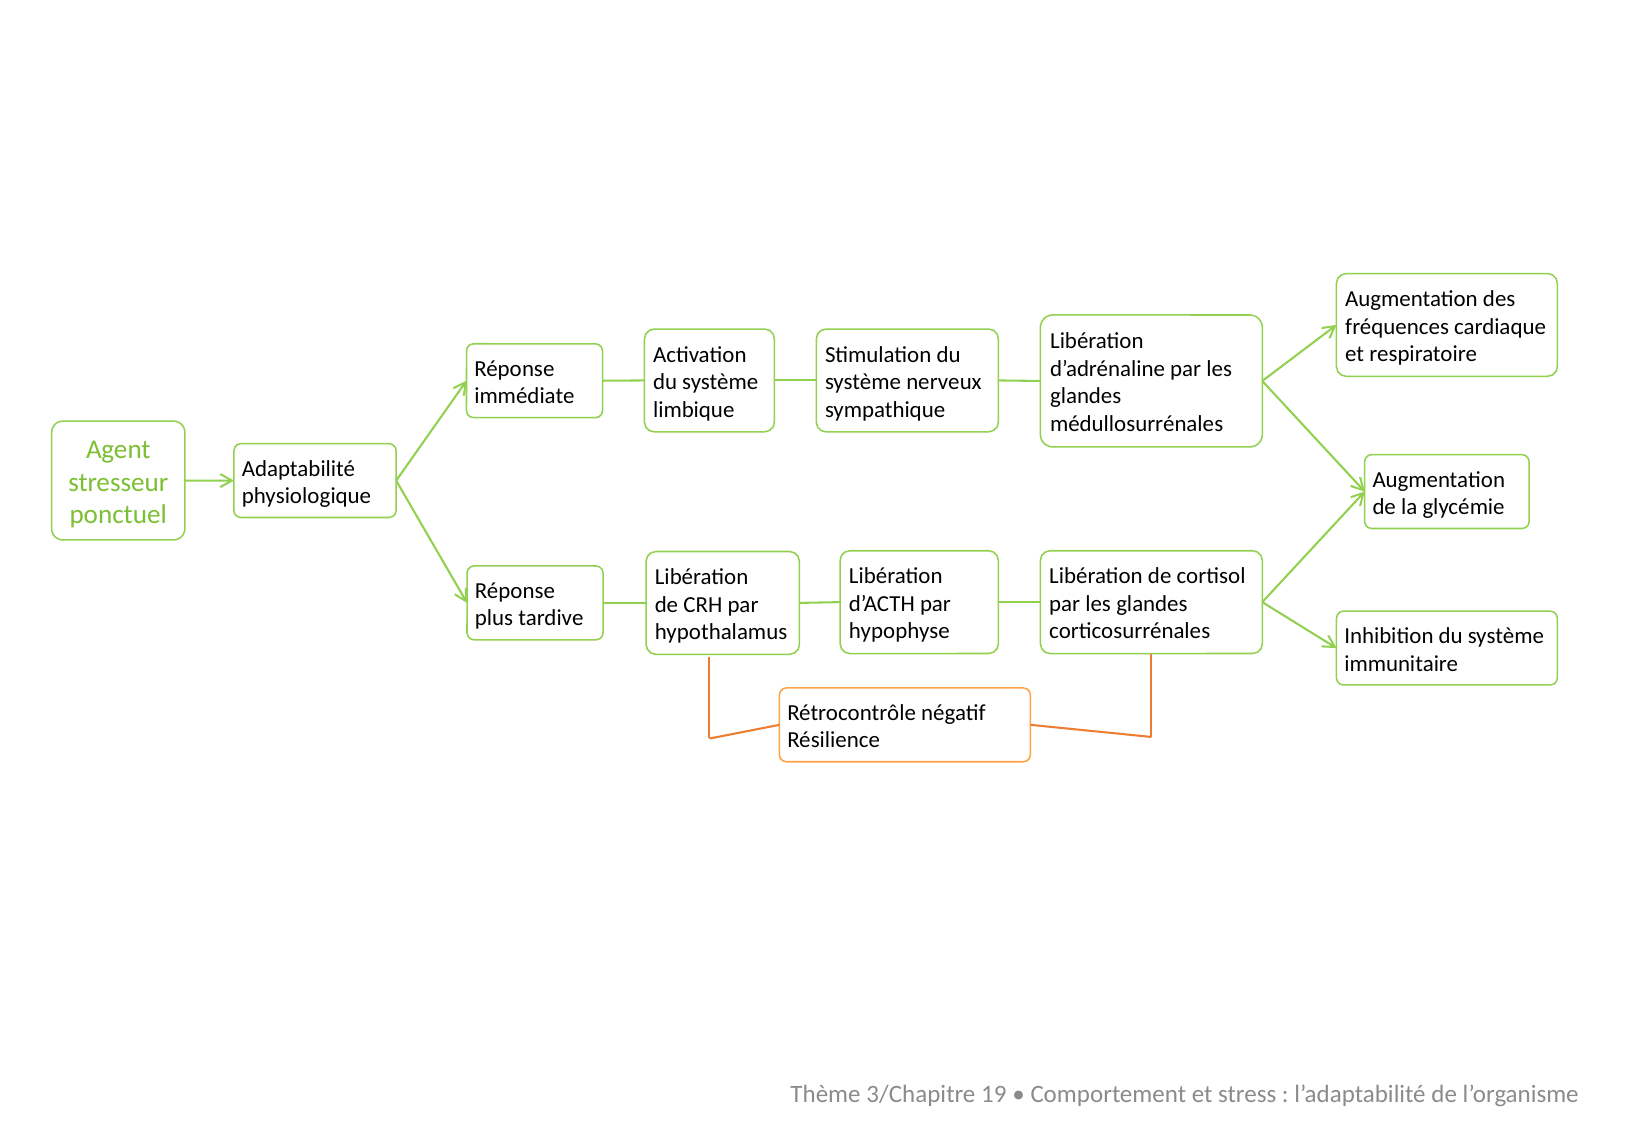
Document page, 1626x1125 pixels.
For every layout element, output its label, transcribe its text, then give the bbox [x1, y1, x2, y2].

footer Thème 3/Chapitre 19 • Comportement et stress : l’adaptabilité de l’organisme [0, 1071, 1625, 1125]
text_box Augmentation de la glycémie [1365, 454, 1530, 529]
text_box Libération de cortisol par les glandes corticosurrénales [1040, 550, 1262, 654]
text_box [396, 380, 467, 480]
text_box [1262, 324, 1337, 380]
text_box Libération d’ACTH par hypophyse [840, 550, 999, 654]
text_box Inhibition du système immunitaire [1336, 611, 1558, 685]
text_box Stimulation du système nerveux sympathique [816, 329, 999, 432]
text_box Adaptabilité physiologique [233, 443, 396, 518]
text_box Rétrocontrôle négatif Résilience [779, 687, 1031, 762]
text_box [1262, 603, 1337, 649]
text_box Activation du système limbique [644, 329, 775, 432]
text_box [396, 480, 468, 603]
text_box Augmentation des fréquences cardiaque et respiratoire [1336, 273, 1558, 377]
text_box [1262, 380, 1365, 491]
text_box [709, 657, 780, 739]
text_box Réponse plus tardive [467, 565, 604, 640]
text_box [1262, 491, 1365, 603]
text_box Libération d’adrénaline par les glandes médullosurrénales [1040, 314, 1262, 447]
text_box Réponse immédiate [466, 343, 603, 418]
text_box Libération de CRH par hypothalamus [646, 551, 800, 655]
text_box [1030, 672, 1152, 738]
text_box Agent stresseur ponctuel [51, 421, 185, 540]
